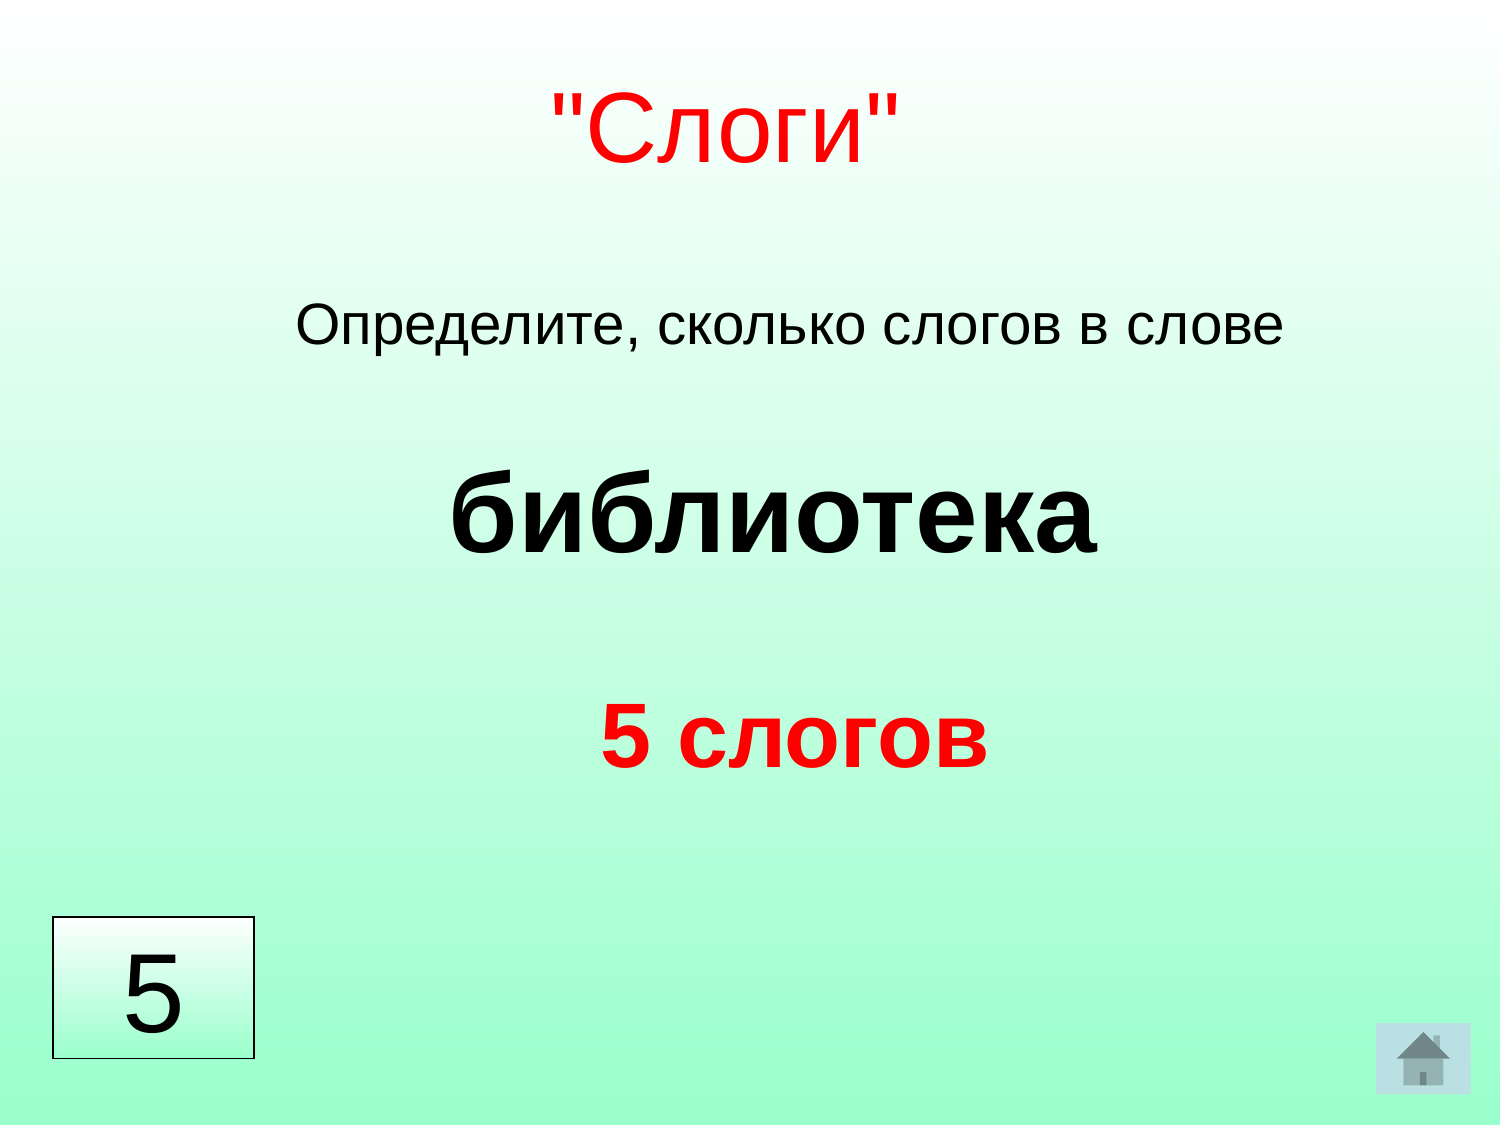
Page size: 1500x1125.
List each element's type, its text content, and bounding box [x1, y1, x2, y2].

text_box 5 [53, 916, 254, 1059]
text_box Определите, сколько слогов в слове [280, 278, 1302, 364]
text_box 5 слогов [586, 668, 1006, 794]
text_box "Слоги" [386, 54, 1065, 278]
text_box библиотека [434, 432, 1113, 583]
text_box [1376, 1023, 1471, 1095]
